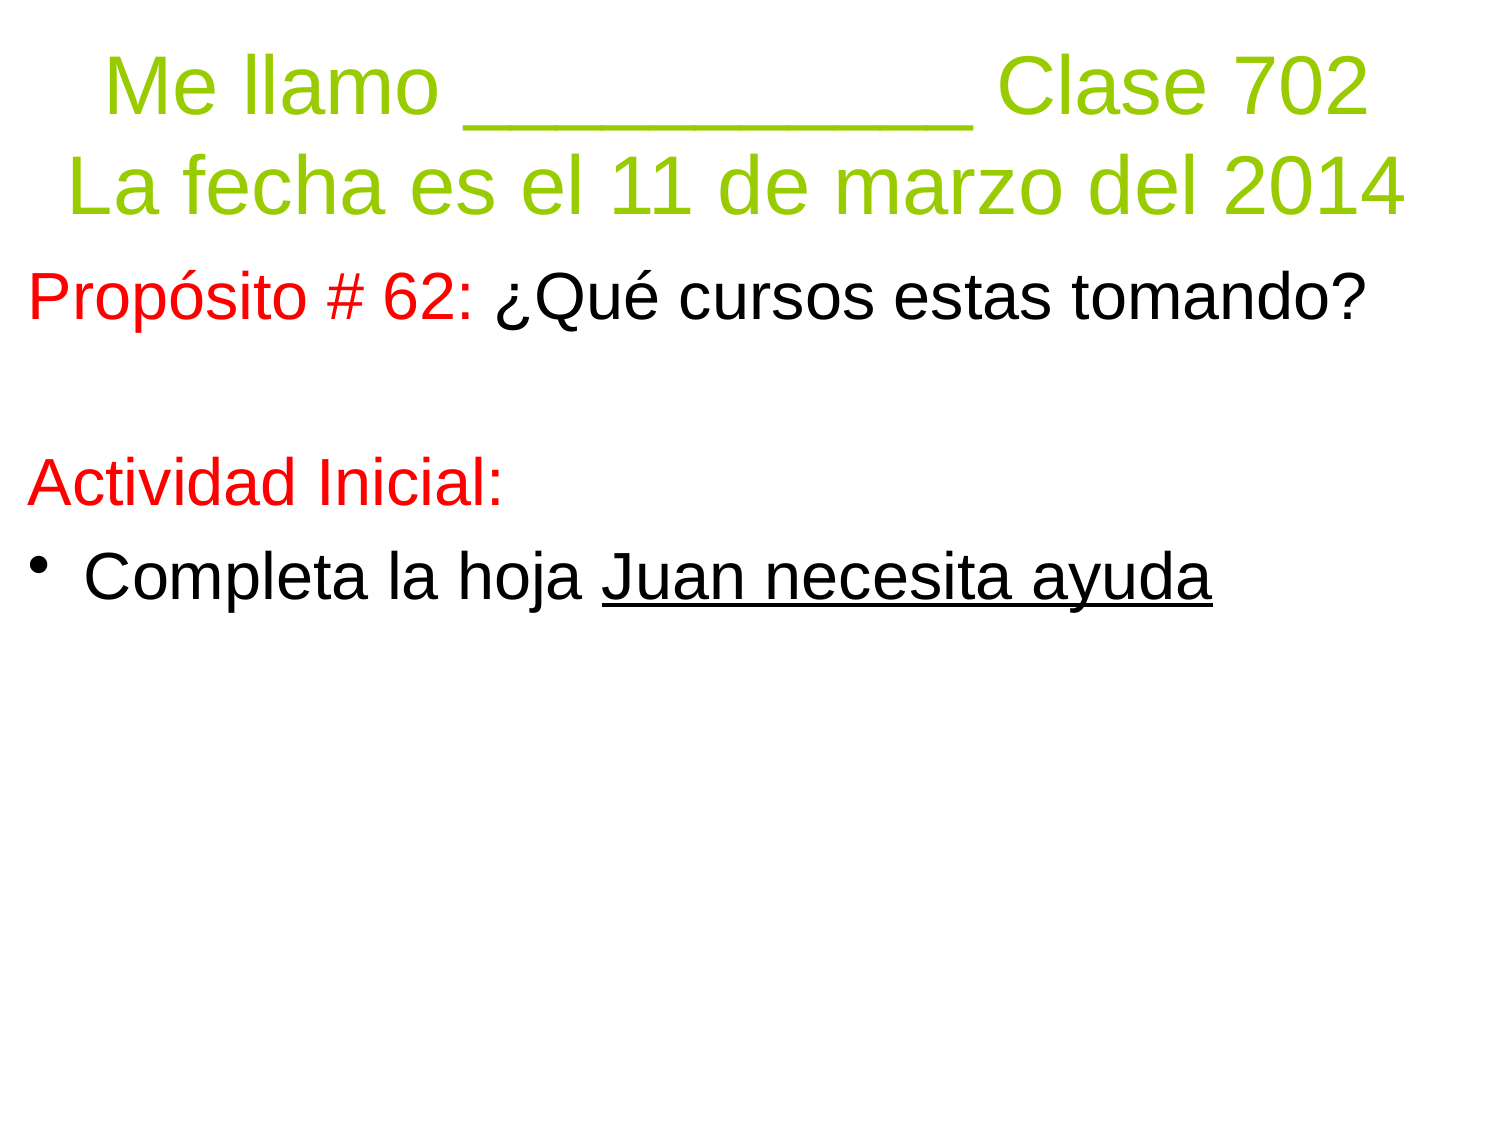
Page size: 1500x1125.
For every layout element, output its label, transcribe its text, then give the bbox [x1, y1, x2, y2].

title Me llamo ___________ Clase 702 La fecha es el 11 de marzo del 2014 [24, 37, 1450, 225]
list Propósito # 62: ¿Qué cursos estas tomando? Actividad Inicial: Completa la hoja Juan necesita ayuda [12, 245, 1500, 988]
